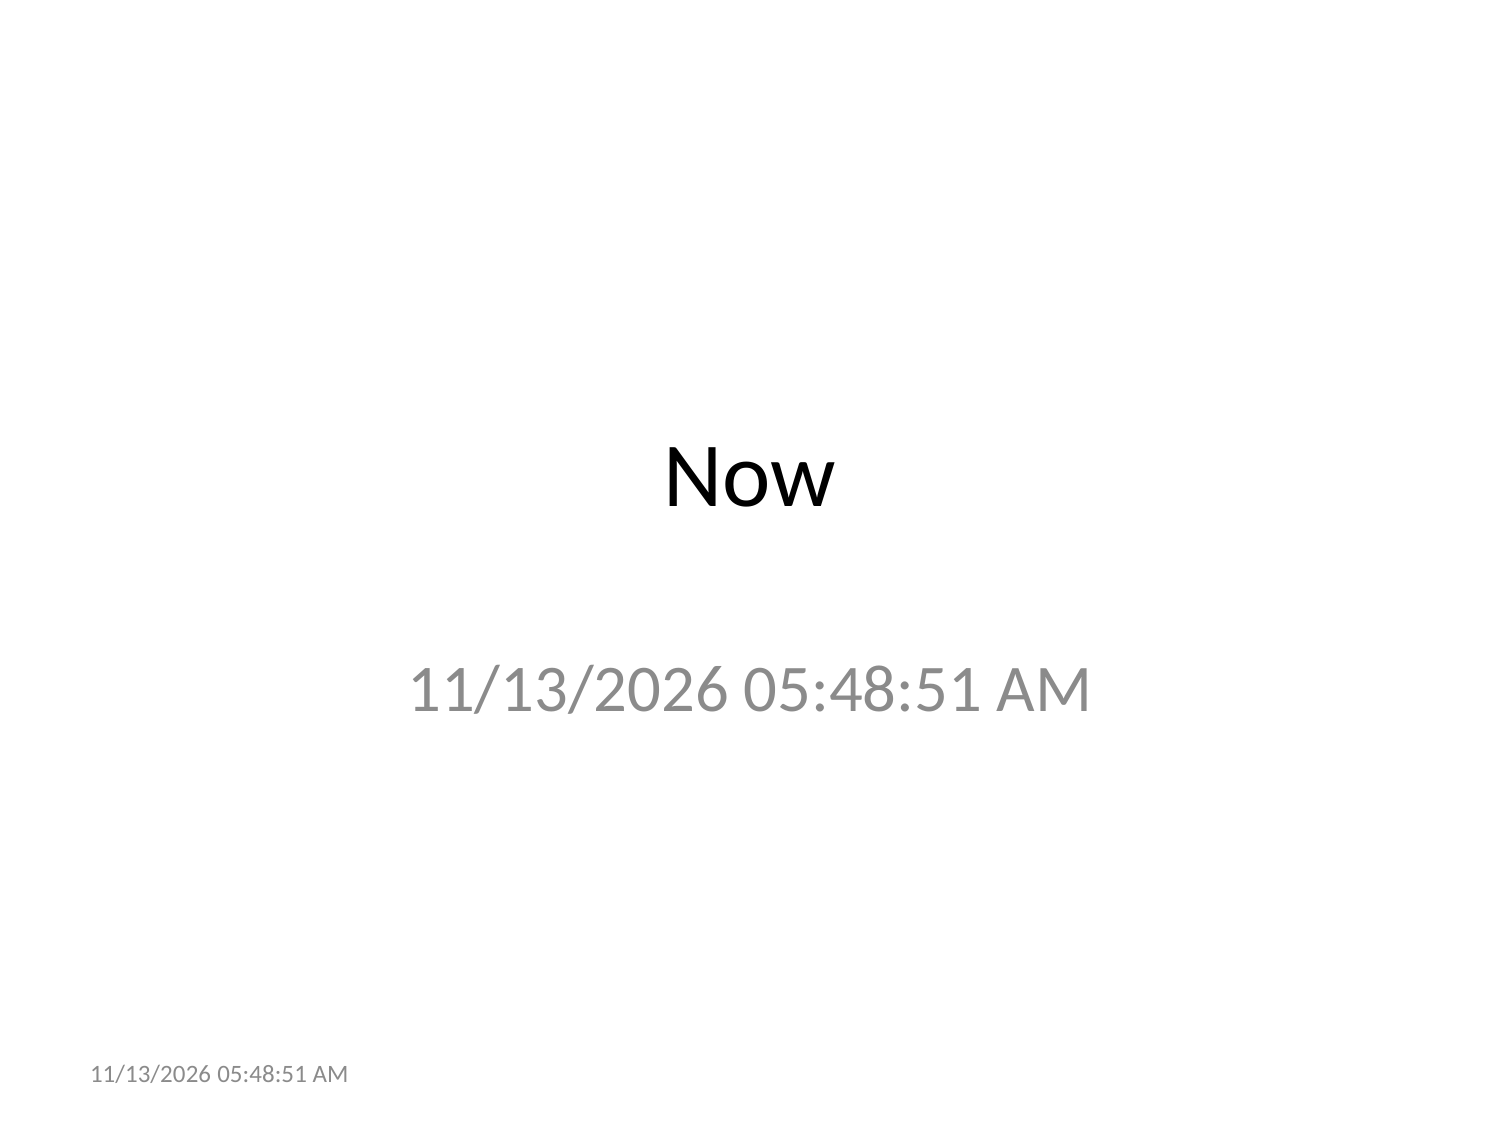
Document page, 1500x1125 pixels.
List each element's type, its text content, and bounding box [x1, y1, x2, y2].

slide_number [75, 1042, 425, 1103]
subtitle 2011-12-19 10:20:04 AM [225, 637, 1275, 925]
title Now [112, 349, 1388, 591]
